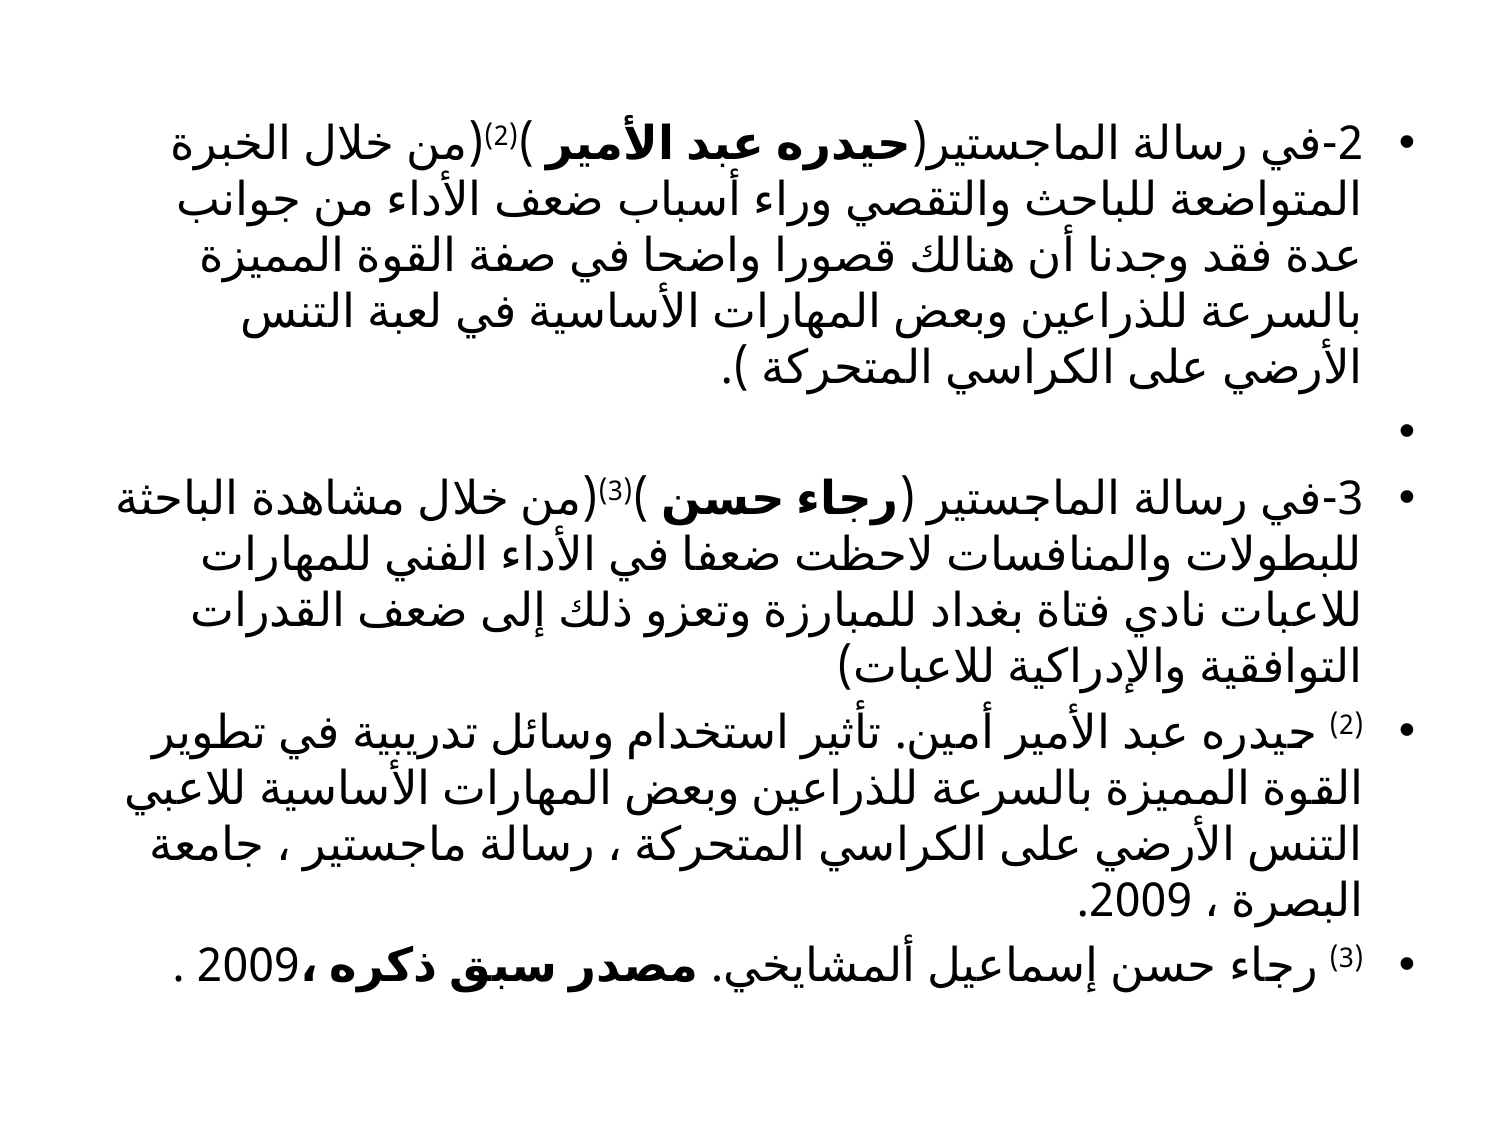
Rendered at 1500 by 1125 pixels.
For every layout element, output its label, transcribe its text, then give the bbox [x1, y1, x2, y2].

list 2-في رسالة الماجستير(حيدره عبد الأمير )(2)(من خلال الخبرة المتواضعة للباحث والتقصي وراء أسباب ضعف الأداء من جوانب عدة فقد وجدنا أن هنالك قصورا واضحا في صفة القوة المميزة بالسرعة للذراعين وبعض المهارات الأساسية في لعبة التنس الأرضي على الكراسي المتحركة ). 3-في رسالة الماجستير (رجاء حسن )(3)(من خلال مشاهدة الباحثة للبطولات والمنافسات لاحظت ضعفا في الأداء الفني للمهارات للاعبات نادي فتاة بغداد للمبارزة وتعزو ذلك إلى ضعف القدرات التوافقية والإدراكية للاعبات) (2) حيدره عبد الأمير أمين. تأثير استخدام وسائل تدريبية في تطوير القوة المميزة بالسرعة للذراعين وبعض المهارات الأساسية للاعبي التنس الأرضي على الكراسي المتحركة ، رسالة ماجستير ، جامعة البصرة ، 2009. (3) رجاء حسن إسماعيل ألمشايخي. مصدر سبق ذكره ،2009 . [75, 105, 1425, 1005]
